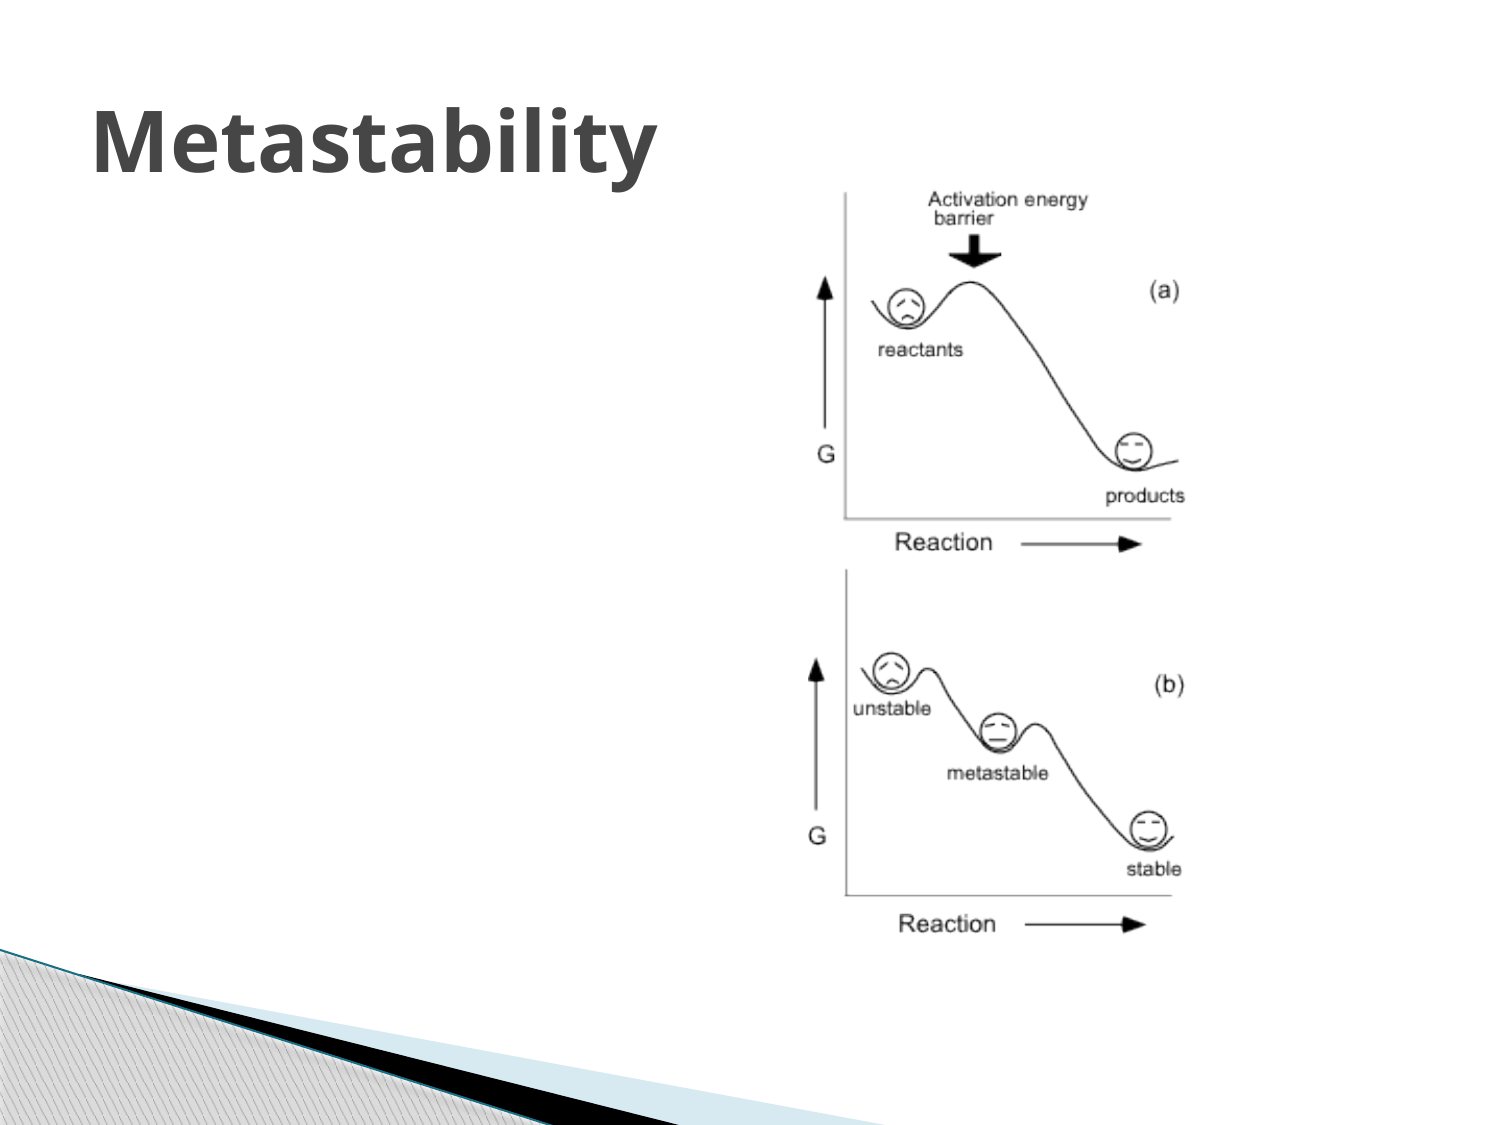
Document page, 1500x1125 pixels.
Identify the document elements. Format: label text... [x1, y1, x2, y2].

title Metastability [75, 45, 1425, 233]
picture [807, 186, 1190, 939]
